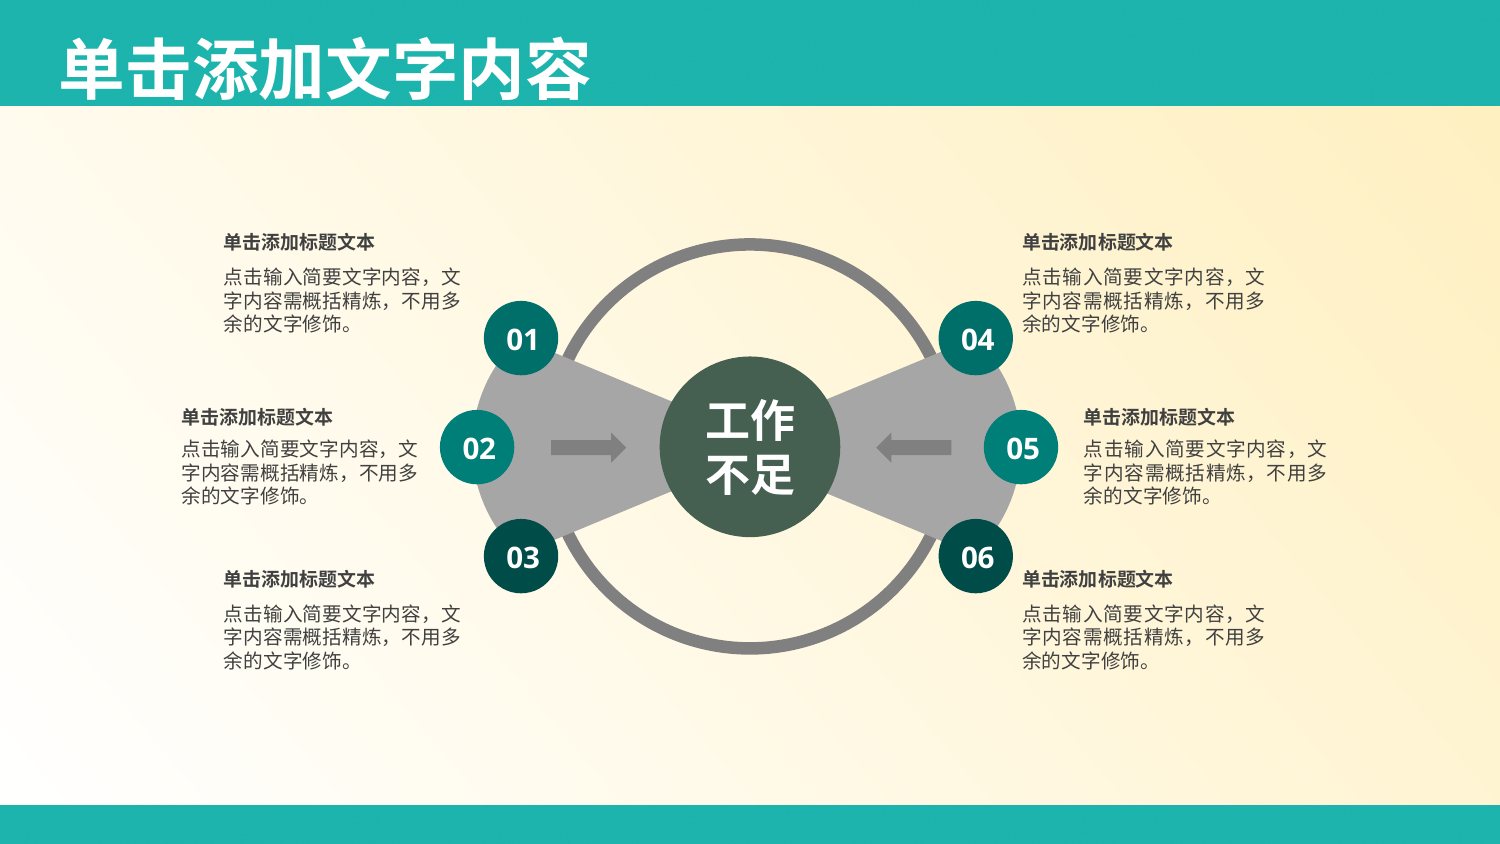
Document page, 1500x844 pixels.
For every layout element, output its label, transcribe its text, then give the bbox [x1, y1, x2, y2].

text_box [475, 353, 659, 540]
text_box 点击输入简要文字内容，文字内容需概括精炼，不用多余的文字修饰。 [223, 264, 463, 336]
text_box 点击输入简要文字内容，文字内容需概括精炼，不用多余的文字修饰。 [1022, 601, 1266, 673]
text_box 单击添加标题文本 [223, 567, 463, 591]
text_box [938, 300, 1013, 376]
text_box [568, 243, 931, 394]
text_box 单击添加标题文本 [1022, 567, 1261, 591]
text_box [874, 430, 953, 466]
text_box [567, 498, 931, 650]
text_box 点击输入简要文字内容，文字内容需概括精炼，不用多余的文字修饰。 [223, 601, 463, 673]
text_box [938, 518, 1013, 594]
text_box 单击添加标题文本 [181, 405, 421, 429]
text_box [439, 409, 515, 485]
text_box 点击输入简要文字内容，文字内容需概括精炼，不用多余的文字修饰。 [181, 437, 421, 508]
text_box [483, 518, 559, 594]
text_box 单击添加标题文本 [223, 230, 463, 254]
text_box 单击添加标题文本 [1083, 405, 1323, 429]
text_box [983, 409, 1059, 485]
text_box 单击添加标题文本 [1022, 230, 1261, 254]
picture [0, 805, 1500, 844]
text_box [550, 430, 628, 466]
picture [0, 0, 1500, 106]
text_box 点击输入简要文字内容，文字内容需概括精炼，不用多余的文字修饰。 [1083, 437, 1328, 508]
text_box 点击输入简要文字内容，文字内容需概括精炼，不用多余的文字修饰。 [1022, 264, 1266, 336]
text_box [483, 300, 559, 376]
text_box [841, 351, 1018, 541]
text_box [659, 356, 841, 538]
